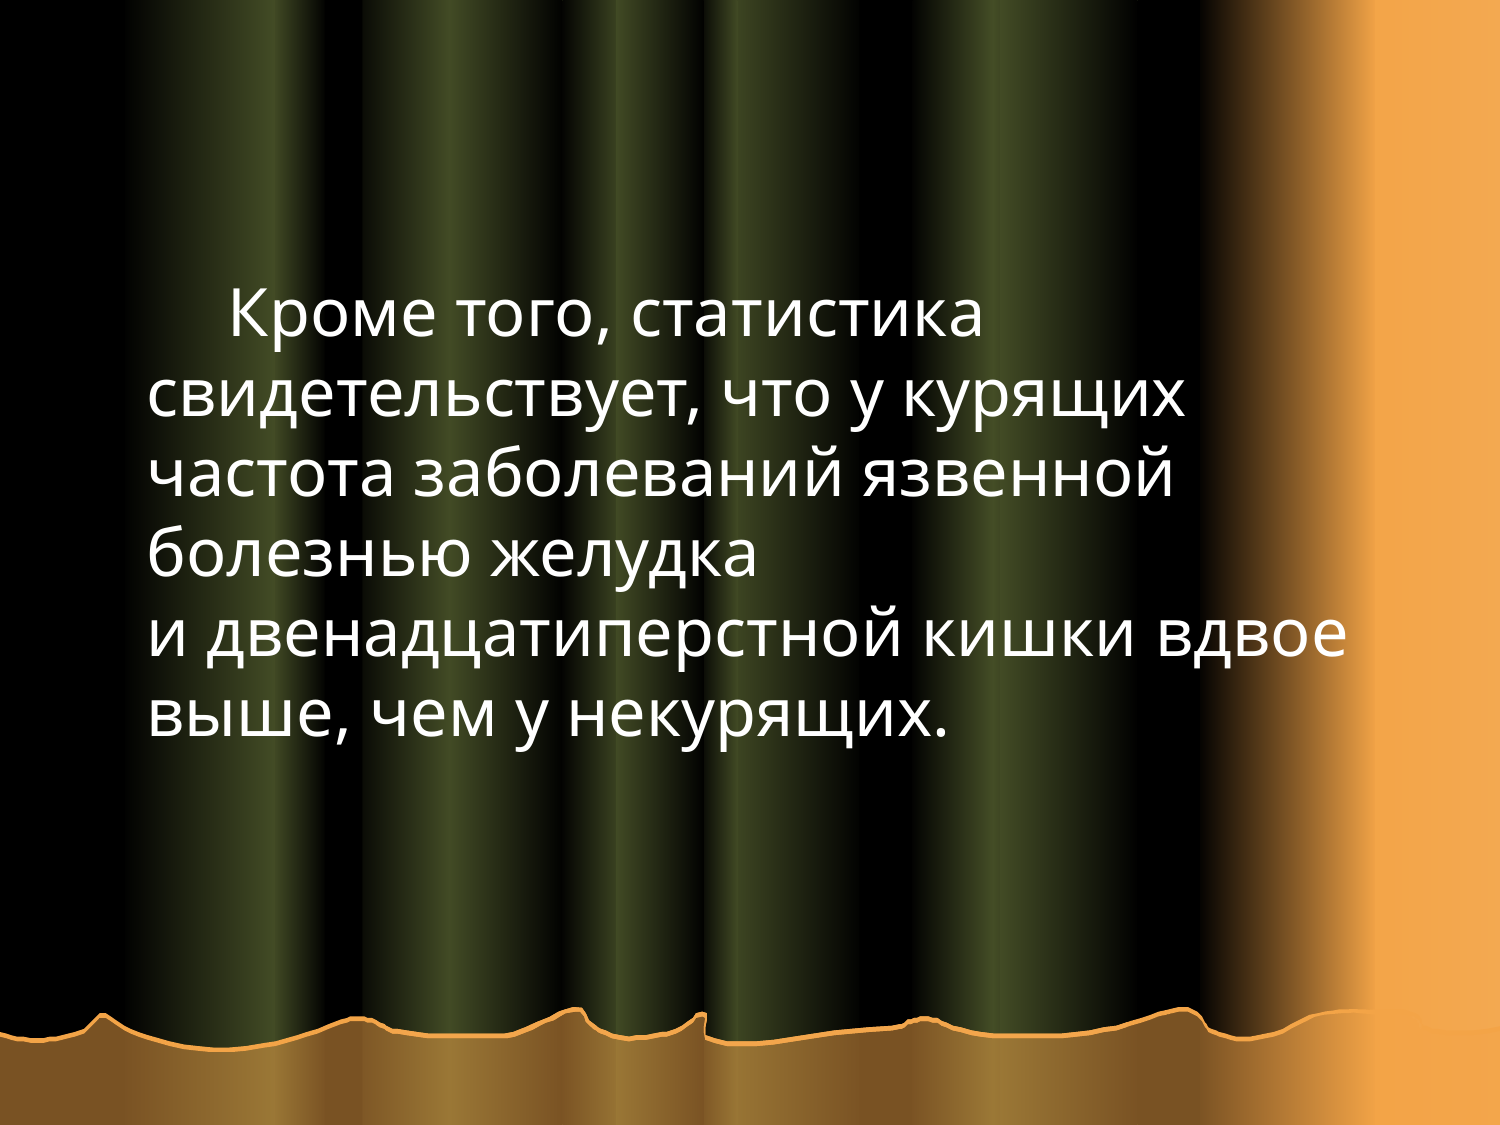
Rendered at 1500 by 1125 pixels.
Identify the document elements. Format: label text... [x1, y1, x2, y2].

list Кроме того, статистика свидетельствует, что у курящих частота заболеваний язвенной болезнью желудка и двенадцатиперстной кишки вдвое выше, чем у некурящих. [74, 262, 1426, 1006]
